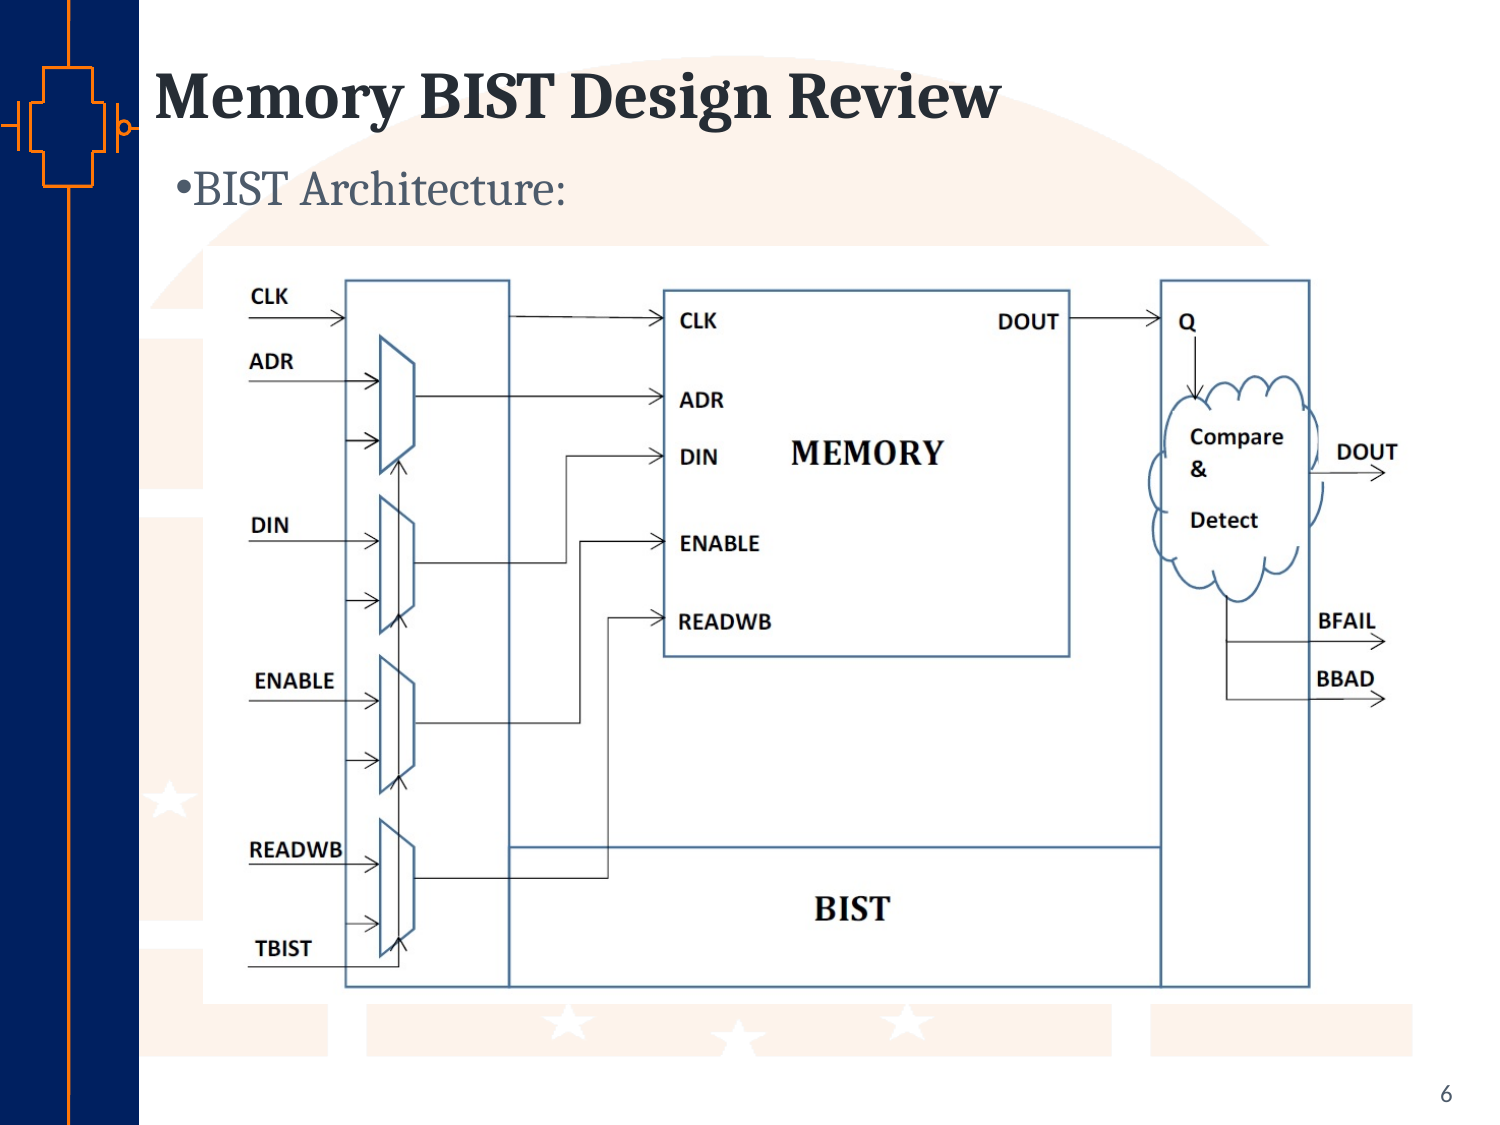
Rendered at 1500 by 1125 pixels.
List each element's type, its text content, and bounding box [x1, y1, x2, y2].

list BIST Architecture: [160, 148, 1472, 1054]
title Memory BIST Design Review [139, 0, 1500, 140]
picture [203, 246, 1439, 1005]
slide_number 6 [1425, 1062, 1488, 1123]
